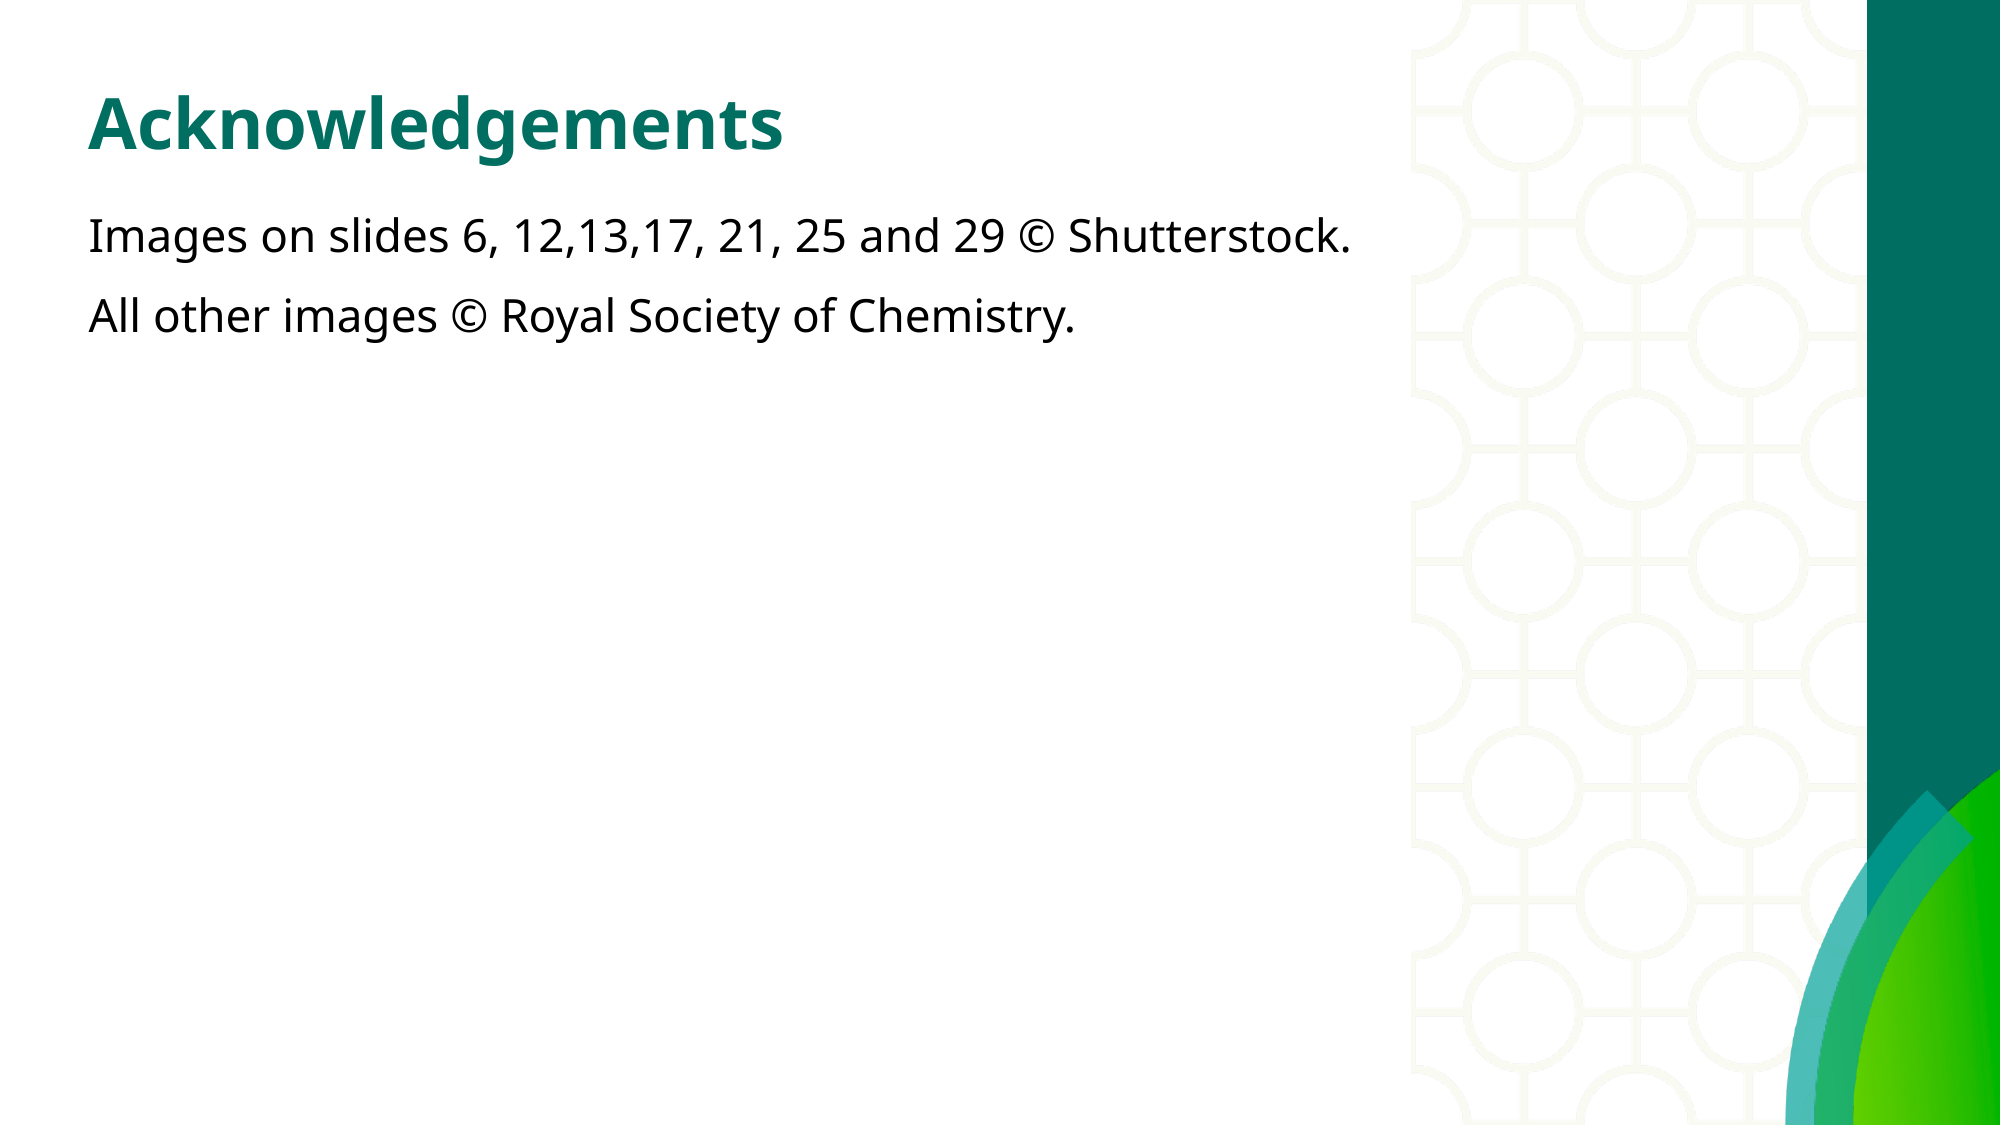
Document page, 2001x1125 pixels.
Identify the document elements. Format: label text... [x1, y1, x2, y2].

title Acknowledgements [88, 88, 1743, 161]
picture [1411, 0, 2001, 1125]
list Images on slides 6, 12,13,17, 21, 25 and 29 © Shutterstock. All other images © Royal Society of Chemistry. [88, 206, 1743, 1034]
